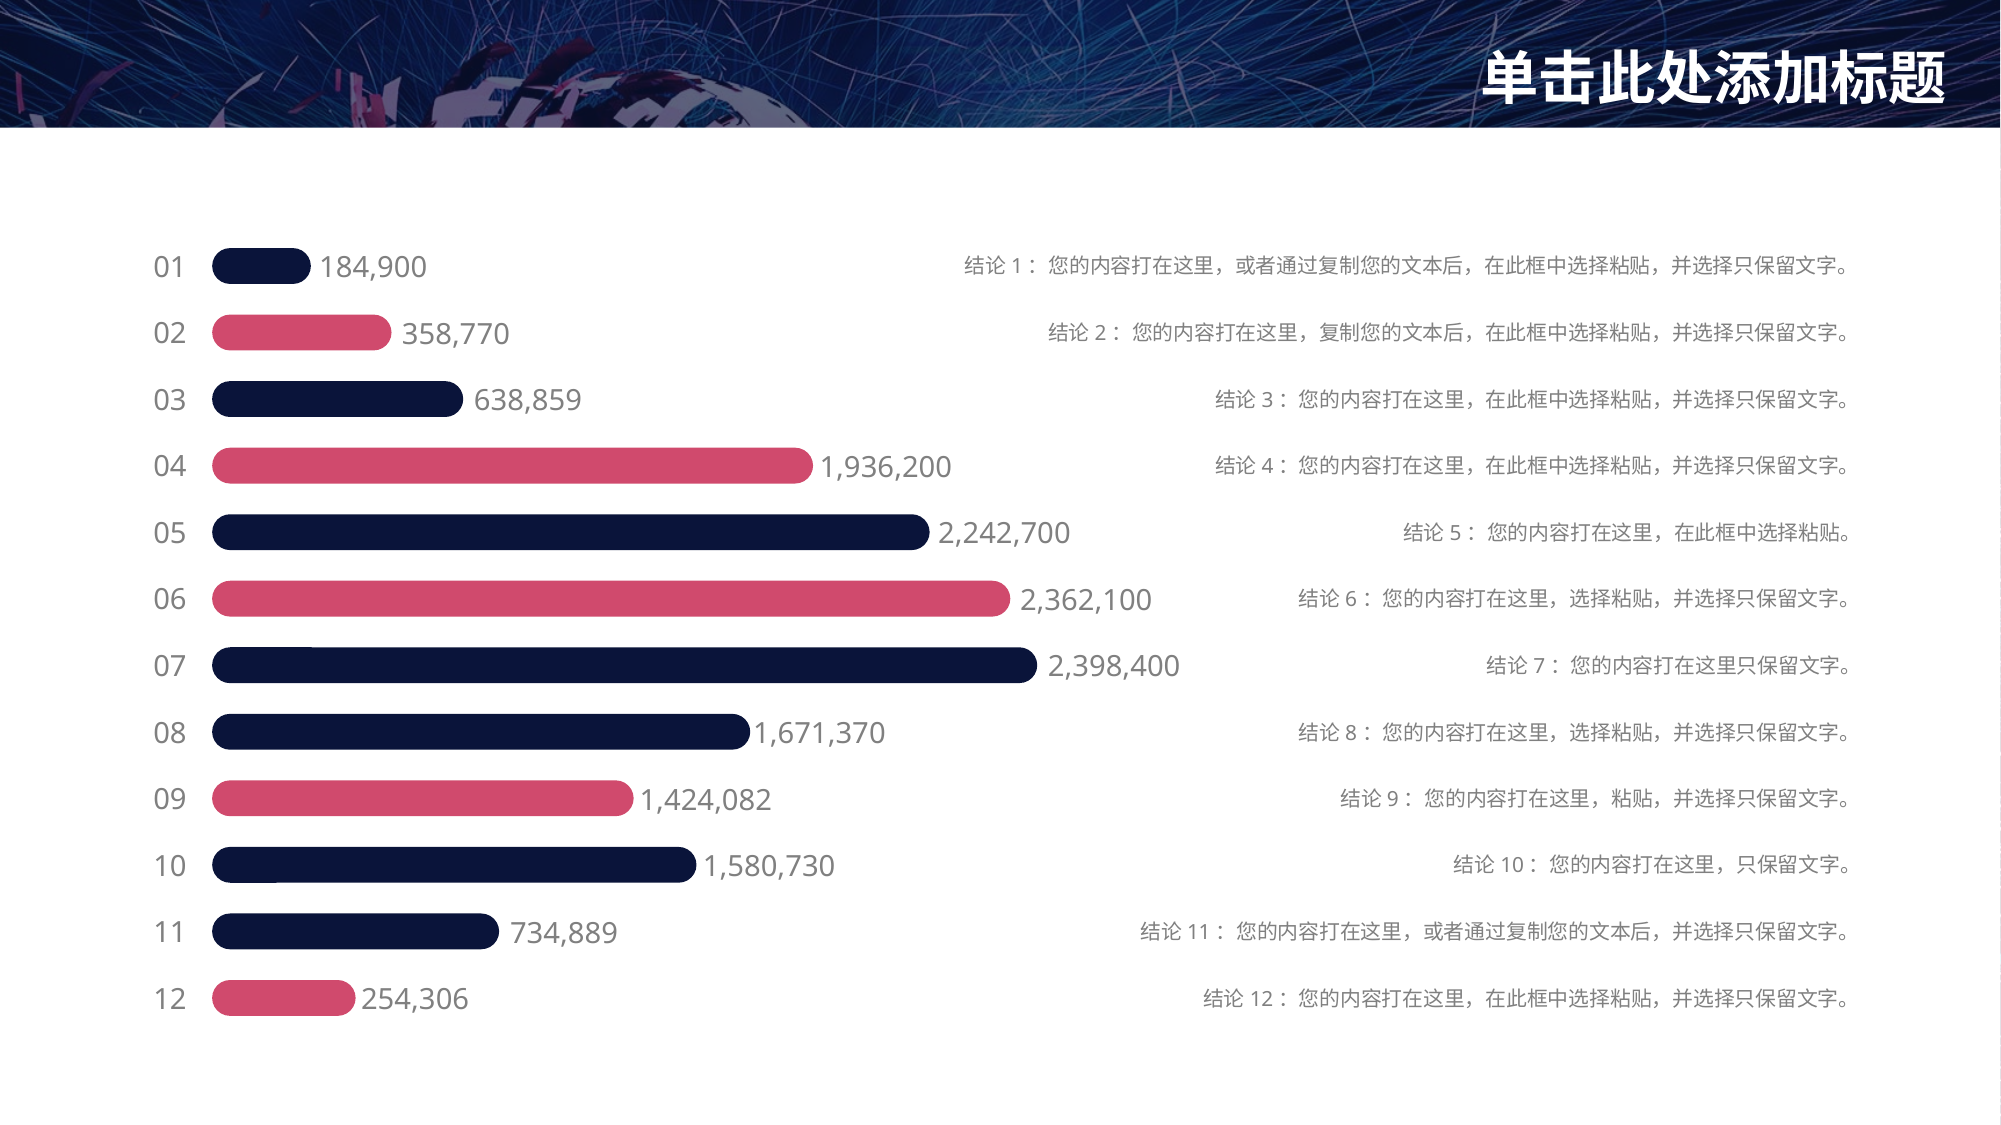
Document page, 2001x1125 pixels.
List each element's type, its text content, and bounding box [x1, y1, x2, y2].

text_box 1,936,200 [804, 440, 968, 491]
text_box 358,770 [387, 307, 525, 358]
text_box 06 [138, 573, 202, 624]
text_box 11 [138, 906, 202, 956]
text_box 638,859 [459, 374, 597, 424]
text_box 04 [138, 440, 202, 490]
text_box 184,900 [304, 241, 443, 291]
text_box 结论1：您的内容打在这里，或者通过复制您的文本后，在此框中选择粘贴，并选择只保留文字。 [949, 245, 1873, 286]
text_box [211, 446, 804, 485]
text_box 结论2：您的内容打在这里，复制您的文本后，在此框中选择粘贴，并选择只保留文字。 [1033, 312, 1873, 352]
text_box 结论8：您的内容打在这里，选择粘贴，并选择只保留文字。 [1283, 711, 1875, 752]
text_box 02 [138, 307, 202, 357]
text_box 2,398,400 [1033, 640, 1196, 691]
text_box 10 [138, 839, 202, 890]
text_box 07 [138, 639, 202, 690]
title 单击此处添加标题 [236, 33, 1962, 128]
text_box 09 [138, 773, 202, 823]
text_box [211, 313, 387, 352]
text_box 1,671,370 [738, 706, 901, 757]
text_box 12 [138, 972, 202, 1023]
text_box [211, 513, 923, 552]
text_box [211, 712, 738, 751]
text_box [210, 646, 1033, 685]
text_box 2,362,100 [1005, 573, 1168, 624]
text_box 1,580,730 [688, 840, 851, 890]
text_box 08 [138, 706, 202, 757]
text_box [211, 978, 346, 1017]
text_box [210, 779, 624, 818]
text_box 结论12：您的内容打在这里，在此框中选择粘贴，并选择只保留文字。 [1188, 977, 1874, 1018]
text_box 结论3：您的内容打在这里，在此框中选择粘贴，并选择只保留文字。 [1200, 378, 1875, 419]
text_box 01 [138, 240, 202, 291]
text_box 结论10：您的内容打在这里，只保留文字。 [1439, 844, 1876, 885]
text_box 05 [138, 506, 202, 557]
text_box 结论11：您的内容打在这里，或者通过复制您的文本后，并选择只保留文字。 [1125, 911, 1874, 952]
text_box [211, 247, 304, 285]
text_box 结论7：您的内容打在这里只保留文字。 [1472, 645, 1876, 685]
text_box 结论9：您的内容打在这里，粘贴，并选择只保留文字。 [1325, 778, 1875, 818]
text_box 254,306 [346, 973, 485, 1023]
text_box [211, 912, 495, 951]
text_box 结论5：您的内容打在这里，在此框中选择粘贴。 [1388, 511, 1876, 552]
text_box 2,242,700 [923, 507, 1086, 557]
text_box 03 [138, 373, 202, 424]
text_box [211, 845, 688, 884]
text_box 734,889 [495, 906, 633, 957]
text_box [211, 579, 1005, 618]
text_box [211, 380, 459, 419]
text_box 1,424,082 [624, 773, 787, 824]
text_box 结论6：您的内容打在这里，选择粘贴，并选择只保留文字。 [1283, 578, 1875, 619]
text_box 结论4：您的内容打在这里，在此框中选择粘贴，并选择只保留文字。 [1200, 445, 1875, 486]
